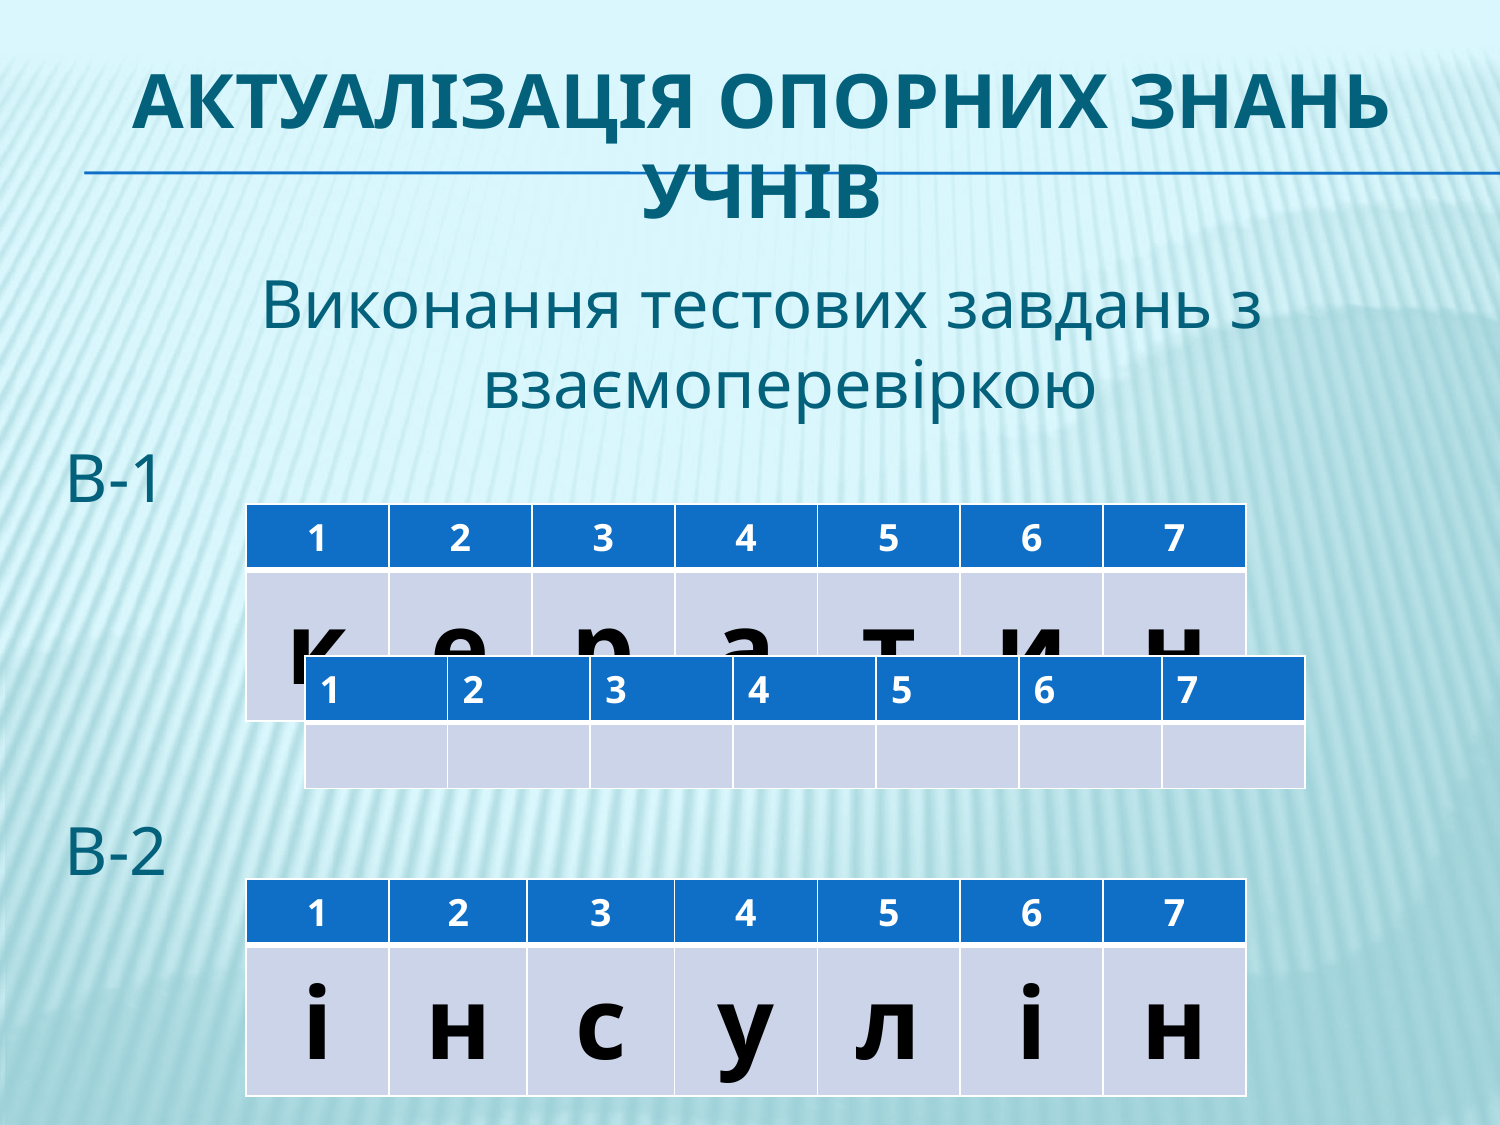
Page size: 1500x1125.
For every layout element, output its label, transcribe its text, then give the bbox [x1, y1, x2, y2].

table_header 5 [818, 505, 959, 567]
table_cell [877, 725, 1018, 788]
table_cell т [818, 573, 959, 655]
table_cell [448, 725, 589, 788]
table_cell н [1104, 948, 1245, 1095]
table_cell [734, 725, 875, 788]
table_cell і [961, 948, 1102, 1095]
table_cell к [247, 573, 388, 720]
table_header 4 [675, 880, 817, 942]
table_cell [1163, 725, 1304, 788]
table_header 3 [591, 657, 732, 720]
table_cell і [247, 948, 388, 1095]
table_cell [1020, 725, 1161, 788]
table_header 4 [676, 505, 817, 567]
table_header 1 [247, 505, 388, 567]
title Актуалізація опорних знань учнів [50, 75, 1475, 213]
table_cell [591, 725, 732, 788]
table_header 4 [734, 657, 875, 720]
table_header 2 [390, 880, 526, 942]
table_header 2 [390, 505, 531, 567]
table_header 2 [448, 657, 589, 720]
table_cell с [528, 948, 674, 1095]
table_cell у [675, 948, 817, 1095]
table_cell е [390, 573, 531, 655]
table_header 6 [1020, 657, 1161, 720]
list Виконання тестових завдань з взаємоперевіркою В-1 В-2 [50, 254, 1475, 998]
table_header 6 [961, 880, 1102, 942]
table_header 1 [306, 657, 447, 720]
table_header 5 [818, 880, 959, 942]
table_cell и [961, 573, 1102, 655]
table_header 3 [533, 505, 674, 567]
table_cell р [533, 573, 674, 655]
table_header 1 [247, 880, 388, 942]
table_cell а [676, 573, 817, 655]
table_header 3 [528, 880, 674, 942]
table_cell н [1104, 573, 1245, 655]
table_header 6 [961, 505, 1102, 567]
table_header 7 [1104, 880, 1245, 942]
table_header 5 [877, 657, 1018, 720]
table_header 7 [1104, 505, 1245, 567]
table_cell л [818, 948, 959, 1095]
table_header 7 [1163, 657, 1304, 720]
table_cell н [390, 948, 526, 1095]
table_cell [306, 725, 447, 788]
